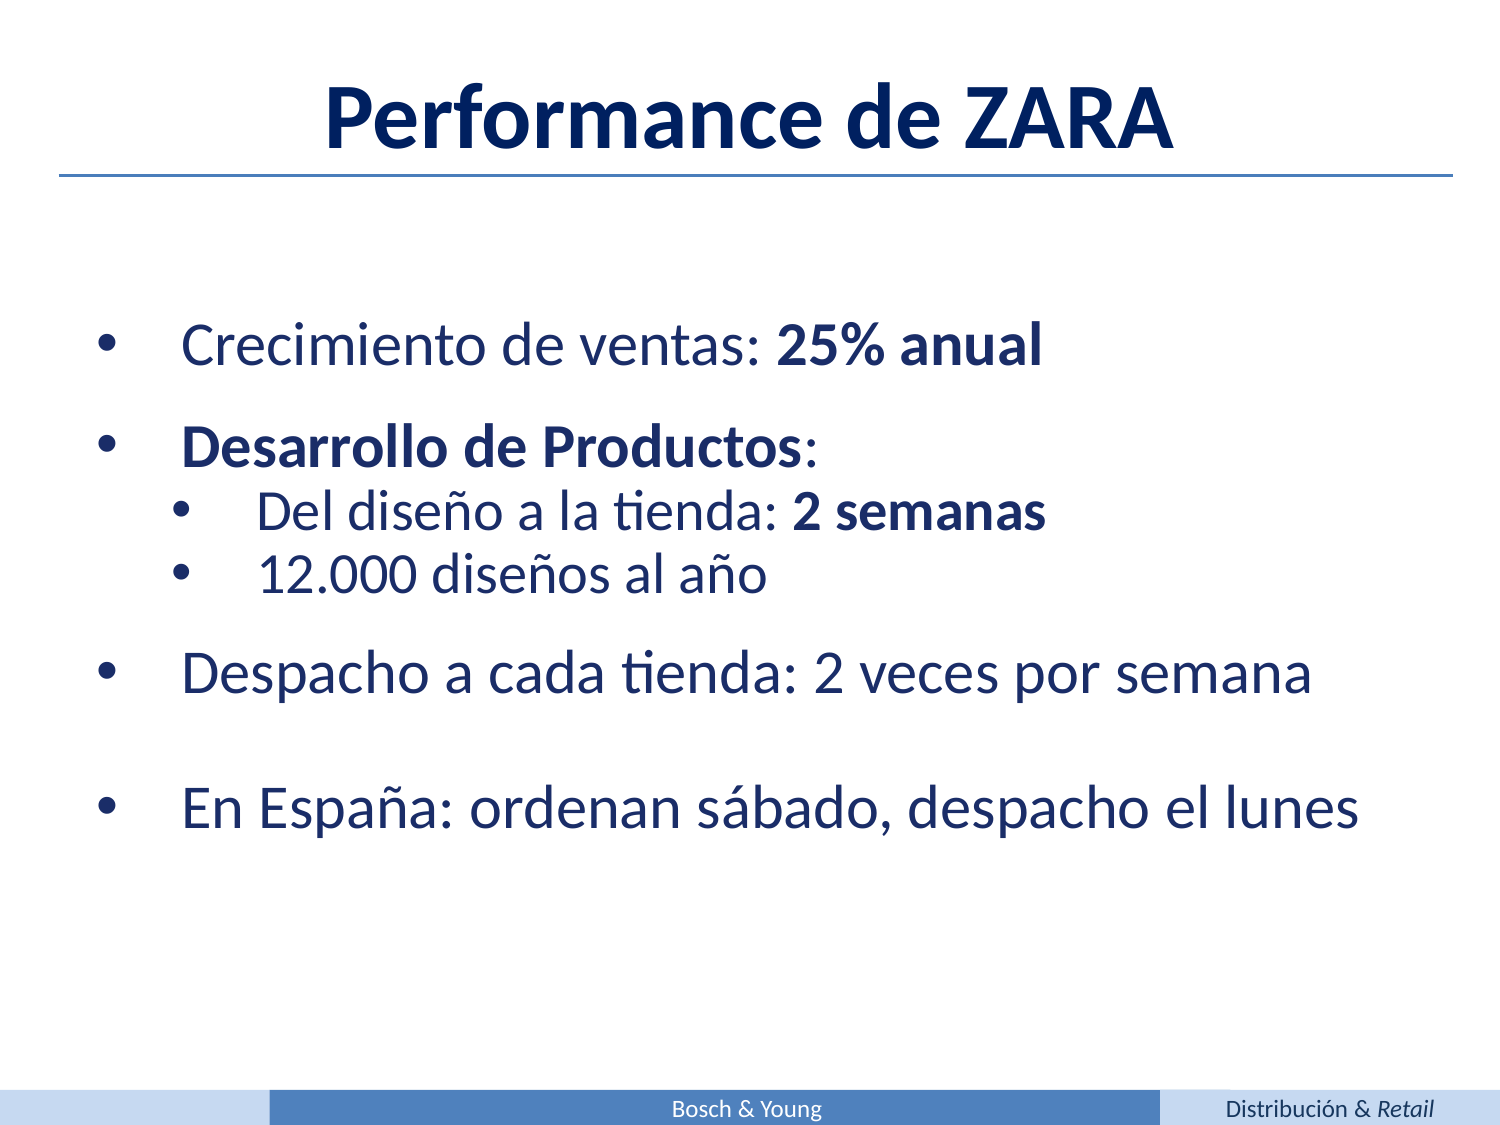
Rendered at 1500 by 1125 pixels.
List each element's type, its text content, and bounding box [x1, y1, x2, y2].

text_box [0, 1088, 272, 1125]
text_box Bosch & Young [272, 1088, 1158, 1125]
text_box Distribución & Retail [1158, 1088, 1500, 1125]
text_box Performance de ZARA [35, 47, 1465, 175]
text_box Crecimiento de ventas: 25% anual Desarrollo de Productos: Del diseño a la tienda: 2 semanas 12.000 diseños al año Despacho a cada tienda: 2 veces por semana En España: ordenan sábado, despacho el lunes [82, 304, 1442, 850]
